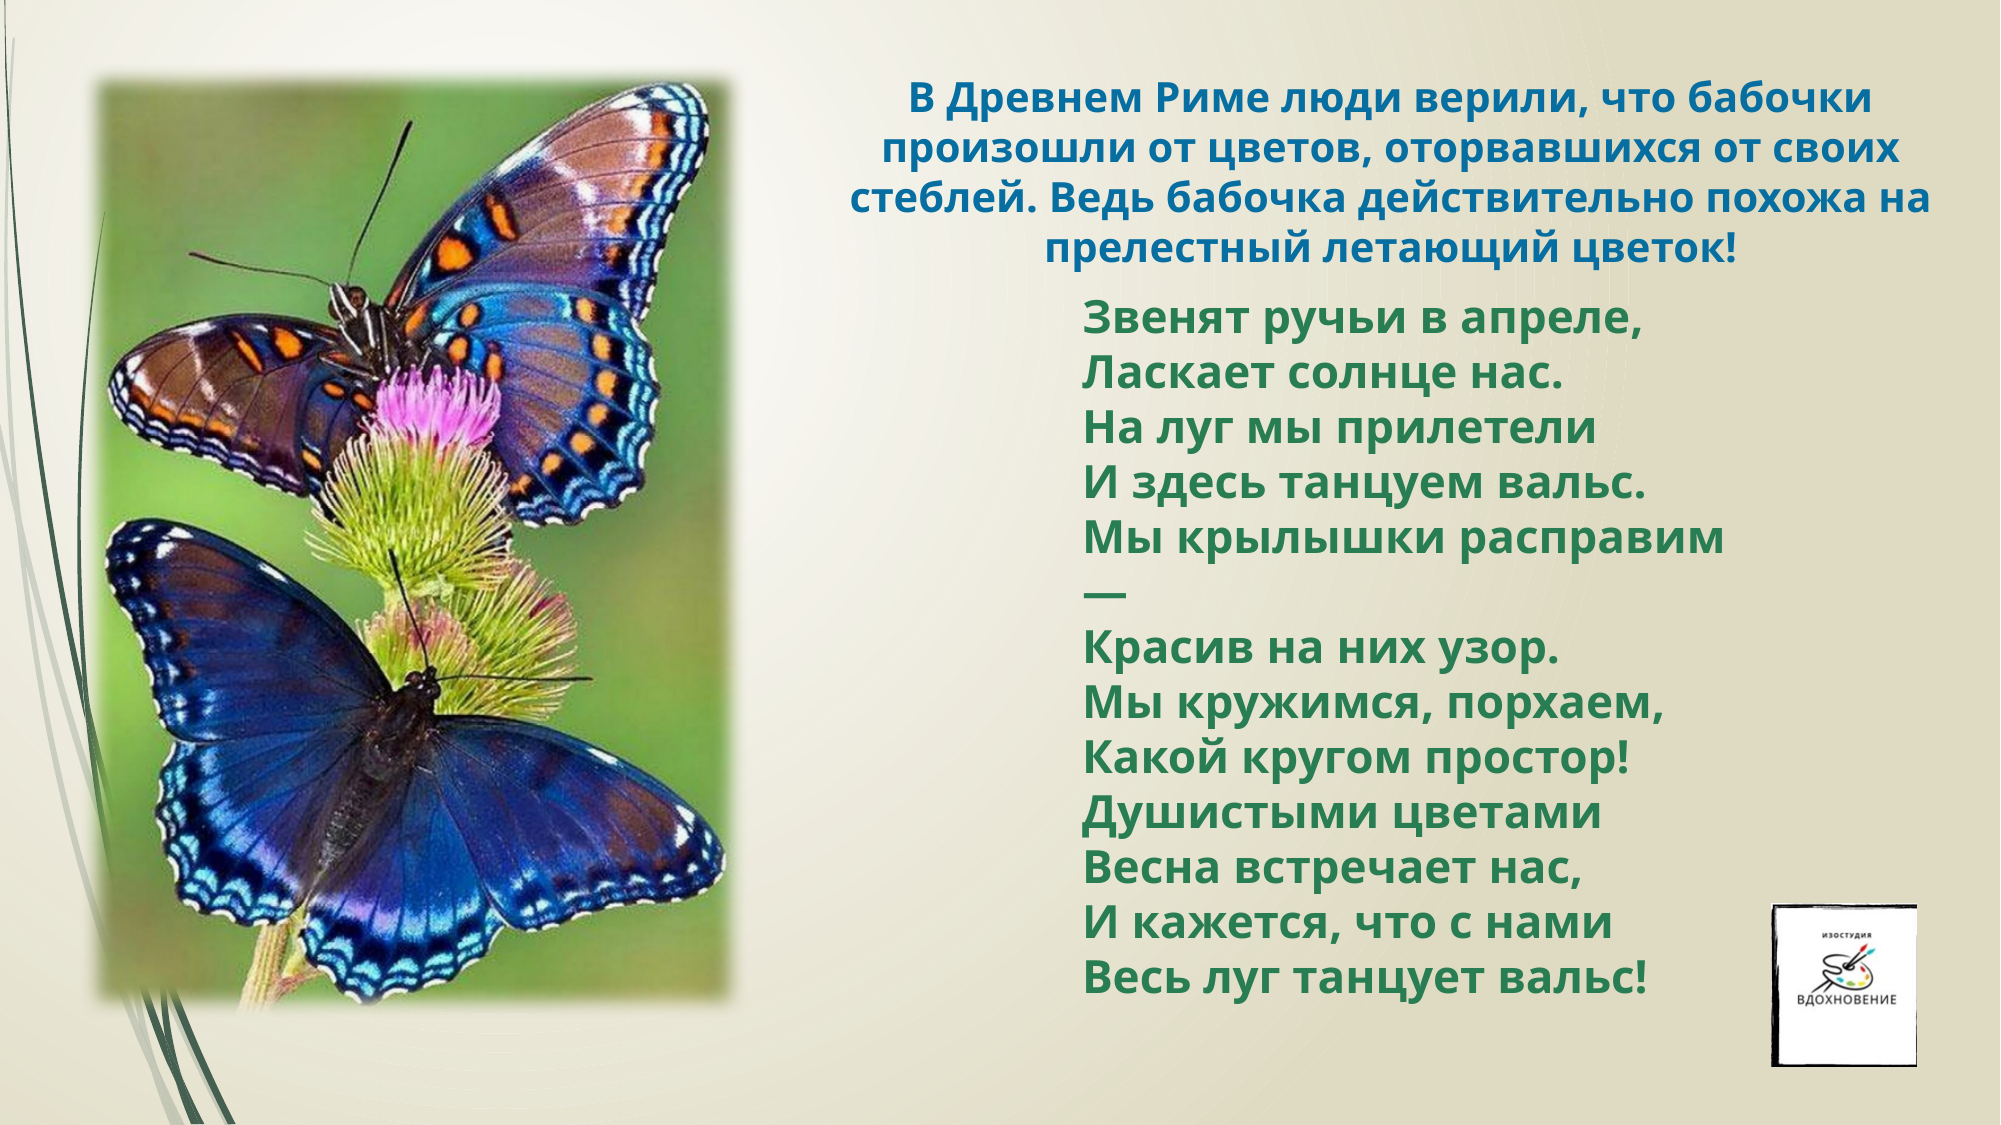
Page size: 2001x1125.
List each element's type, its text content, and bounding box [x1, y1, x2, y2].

picture [1771, 903, 1917, 1067]
text_box В Древнем Риме люди верили, что бабочки произошли от цветов, оторвавшихся от своих стеблей. Ведь бабочка действительно похожа на прелестный летающий цветок! [821, 63, 1960, 279]
text_box Звенят ручьи в апреле, Ласкает солнце нас. На луг мы прилетели И здесь танцуем вальс. Мы крылышки расправим — Красив на них узор. Мы кружимся, порхаем, Какой кругом простор! Душистыми цветами Весна встречает нас, И кажется, что с нами Весь луг танцует вальс! [1067, 280, 1772, 1011]
picture [79, 63, 748, 1018]
